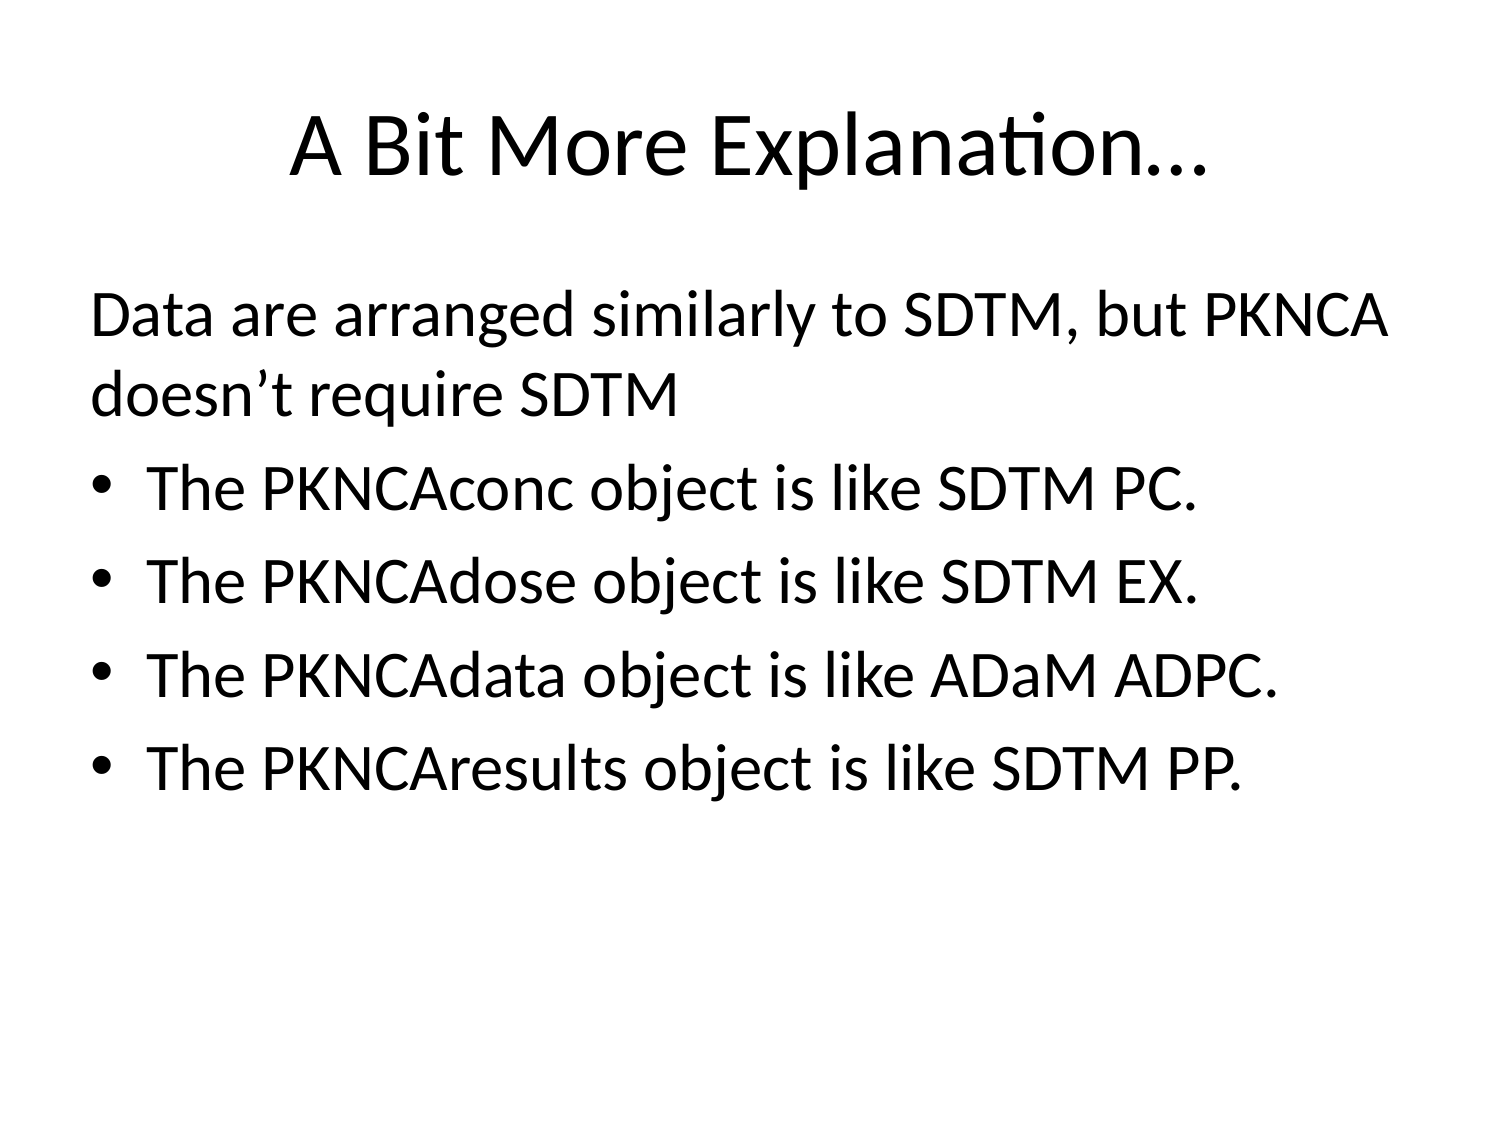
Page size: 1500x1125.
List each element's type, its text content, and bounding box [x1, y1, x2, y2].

list Data are arranged similarly to SDTM, but PKNCA doesn’t require SDTM The PKNCAconc object is like SDTM PC. The PKNCAdose object is like SDTM EX. The PKNCAdata object is like ADaM ADPC. The PKNCAresults object is like SDTM PP. [75, 262, 1425, 1005]
title A Bit More Explanation… [75, 45, 1425, 233]
